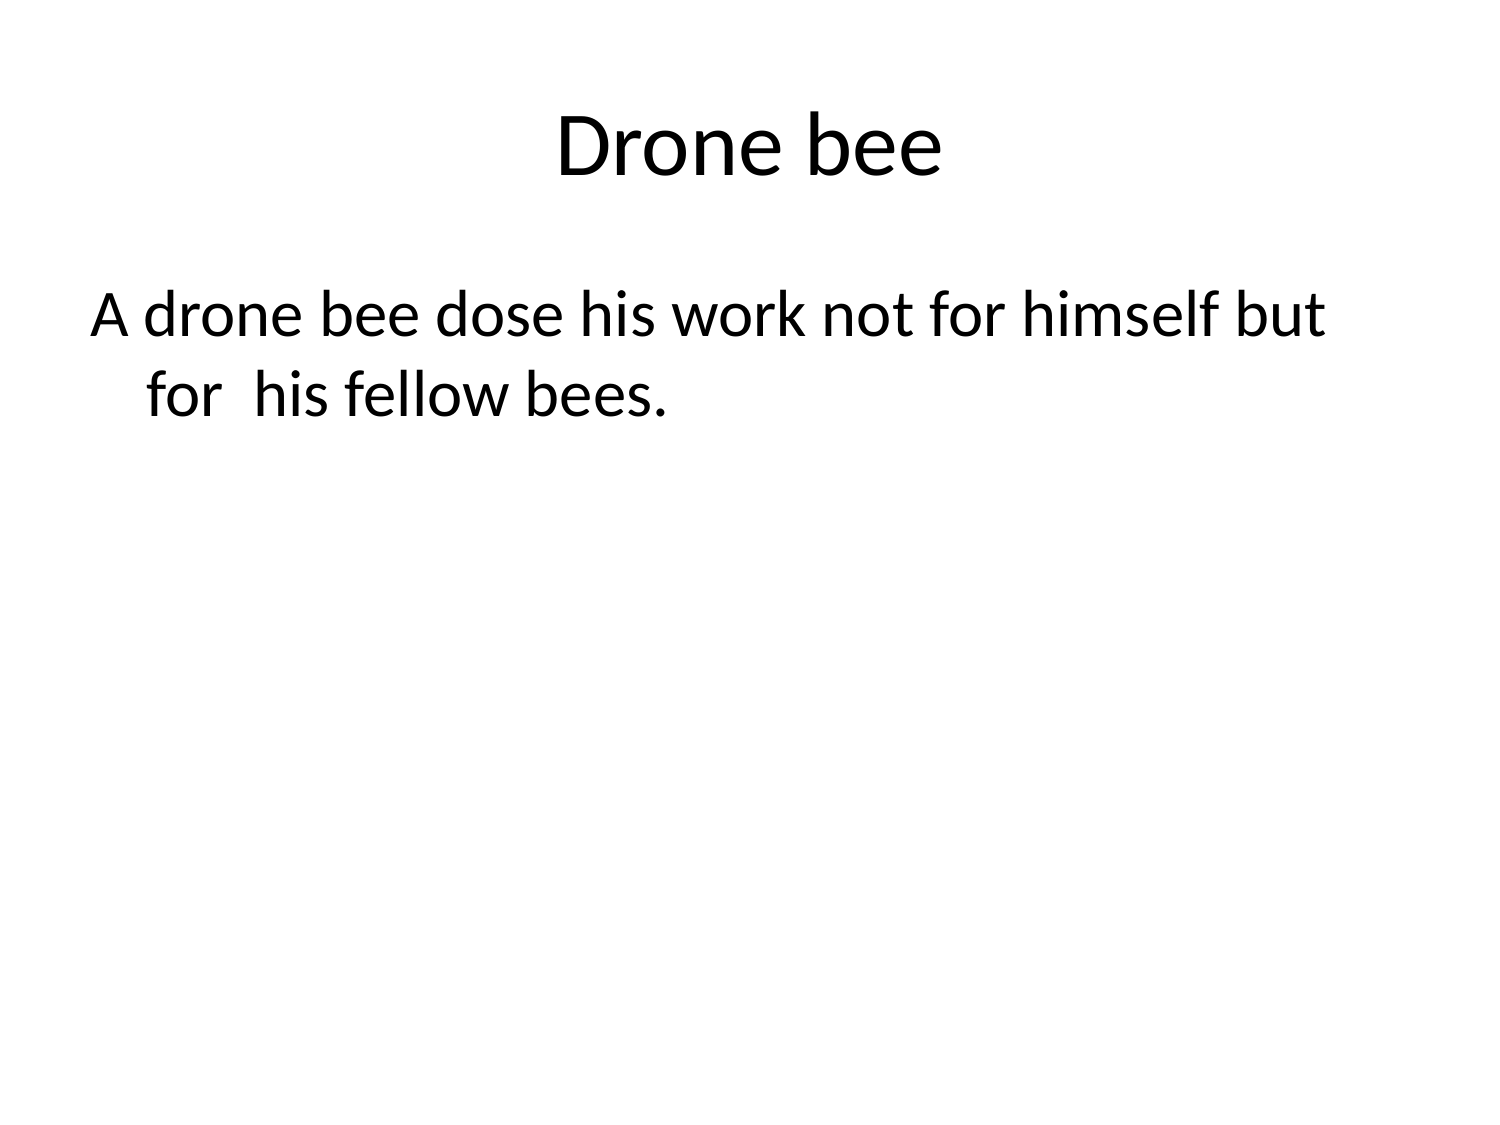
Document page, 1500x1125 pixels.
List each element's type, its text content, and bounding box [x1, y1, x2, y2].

title Drone bee [75, 45, 1425, 233]
list A drone bee dose his work not for himself but for his fellow bees. [75, 262, 1425, 1005]
